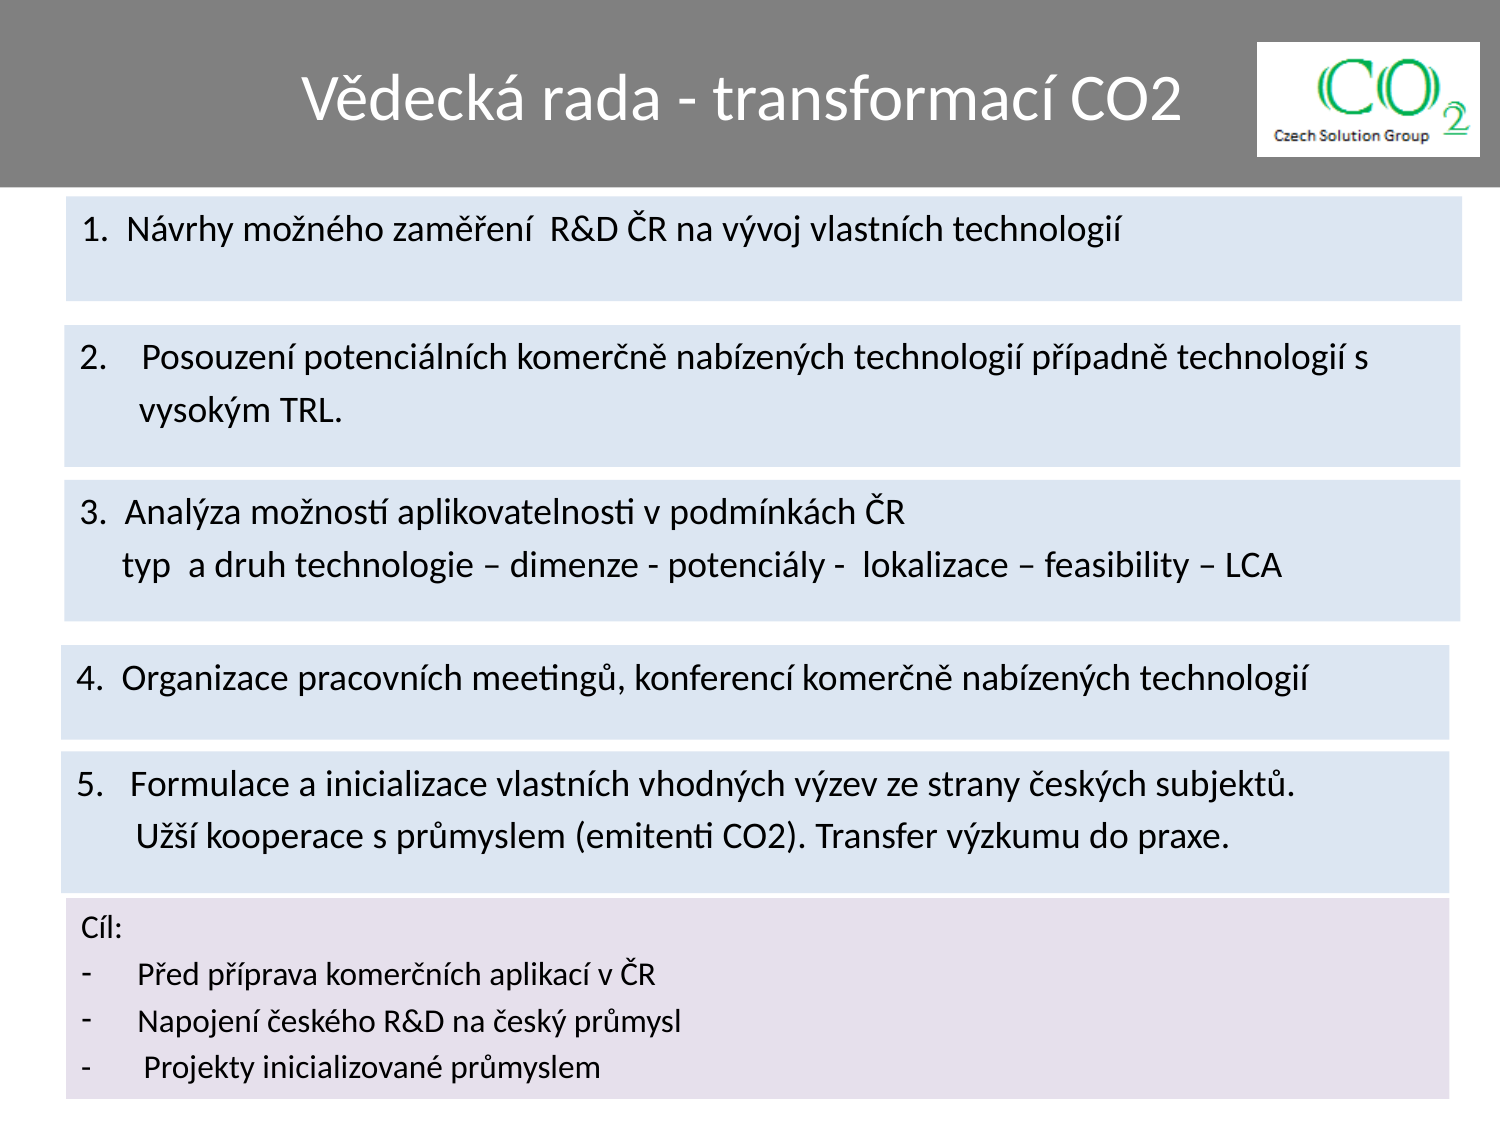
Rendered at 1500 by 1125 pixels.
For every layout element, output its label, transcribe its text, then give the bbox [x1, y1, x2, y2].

text_box 3. Analýza možností aplikovatelnosti v podmínkách ČR typ a druh technologie – dimenze - potenciály - lokalizace – feasibility – LCA [64, 479, 1461, 622]
text_box 1. Návrhy možného zaměření R&D ČR na vývoj vlastních technologií [66, 196, 1463, 302]
text_box 4. Organizace pracovních meetingů, konferencí komerčně nabízených technologií [61, 645, 1450, 740]
text_box 2. Posouzení potenciálních komerčně nabízených technologií případně technologií s vysokým TRL. [64, 325, 1461, 467]
picture [1257, 42, 1481, 157]
text_box 5. Formulace a inicializace vlastních vhodných výzev ze strany českých subjektů. Užší kooperace s průmyslem (emitenti CO2). Transfer výzkumu do praxe. [61, 751, 1450, 894]
text_box Cíl: Před příprava komerčních aplikací v ČR Napojení českého R&D na český průmysl - Projekty inicializované průmyslem [66, 898, 1450, 1099]
title Vědecká rada - transformací CO2 [0, 0, 1500, 190]
